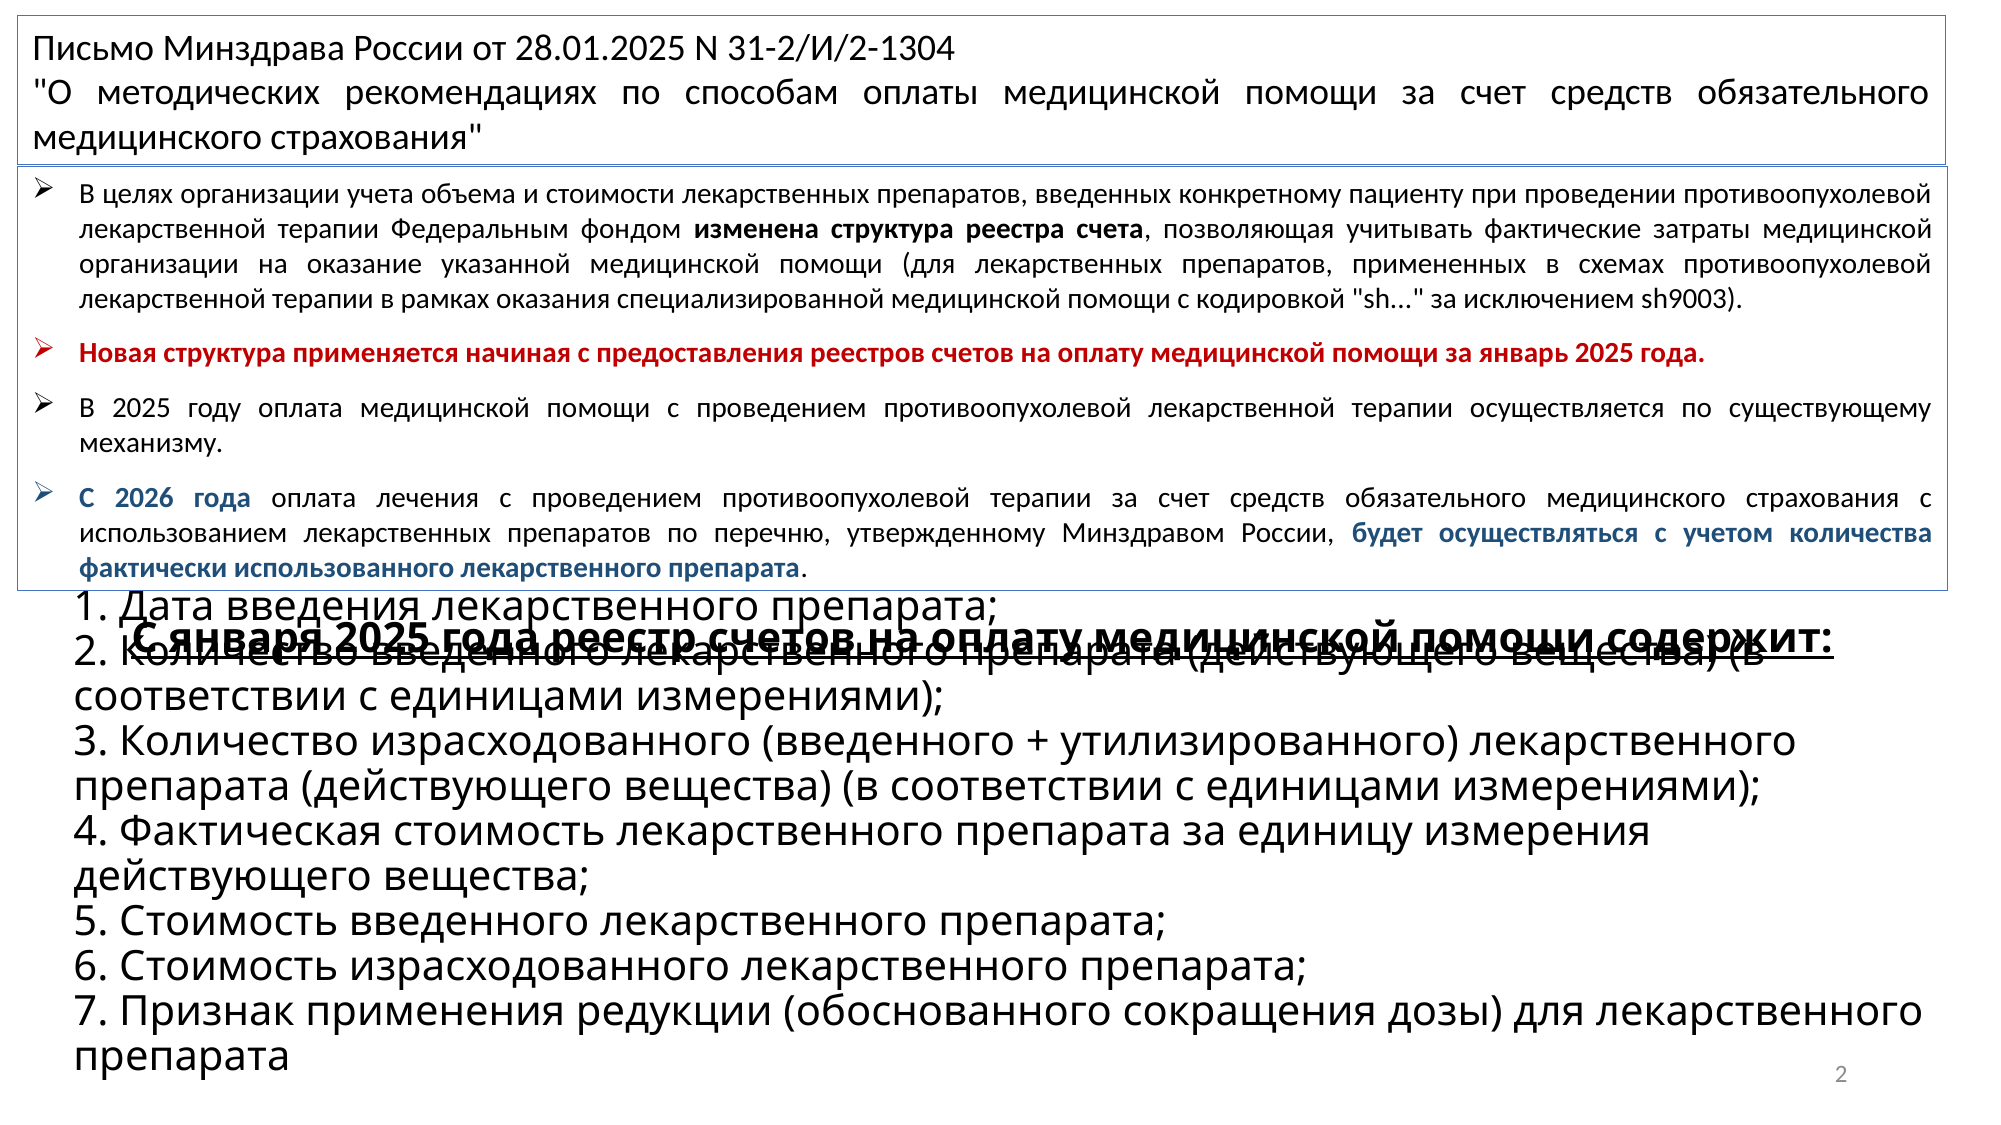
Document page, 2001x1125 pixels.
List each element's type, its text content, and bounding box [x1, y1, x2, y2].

text_box 1. Дата введения лекарственного препарата; 2. Количество введенного лекарственного препарата (действующего вещества) (в соответствии с единицами измерениями); 3. Количество израсходованного (введенного + утилизированного) лекарственного препарата (действующего вещества) (в соответствии с единицами измерениями); 4. Фактическая стоимость лекарственного препарата за единицу измерения действующего вещества; 5. Стоимость введенного лекарственного препарата; 6. Стоимость израсходованного лекарственного препарата; 7. Признак применения редукции (обоснованного сокращения дозы) для лекарственного препарата [58, 685, 1942, 1087]
title С января 2025 года реестр счетов на оплату медицинской помощи содержит: [17, 615, 1948, 670]
text_box Письмо Минздрава России от 28.01.2025 N 31-2/И/2-1304 "О методических рекомендациях по способам оплаты медицинской помощи за счет средств обязательного медицинского страхования" [17, 15, 1946, 165]
text_box В целях организации учета объема и стоимости лекарственных препаратов, введенных конкретному пациенту при проведении противоопухолевой лекарственной терапии Федеральным фондом изменена структура реестра счета, позволяющая учитывать фактические затраты медицинской организации на оказание указанной медицинской помощи (для лекарственных препаратов, примененных в схемах противоопухолевой лекарственной терапии в рамках оказания специализированной медицинской помощи с кодировкой "sh..." за исключением sh9003). Новая структура применяется начиная с предоставления реестров счетов на оплату медицинской помощи за январь 2025 года. В 2025 году оплата медицинской помощи с проведением противоопухолевой лекарственной терапии осуществляется по существующему механизму. С 2026 года оплата лечения с проведением противоопухолевой терапии за счет средств обязательного медицинского страхования с использованием лекарственных препаратов по перечню, утвержденному Минздравом России, будет осуществляться с учетом количества фактически использованного лекарственного препарата. [17, 166, 1948, 591]
slide_number 2 [1412, 1042, 1863, 1103]
